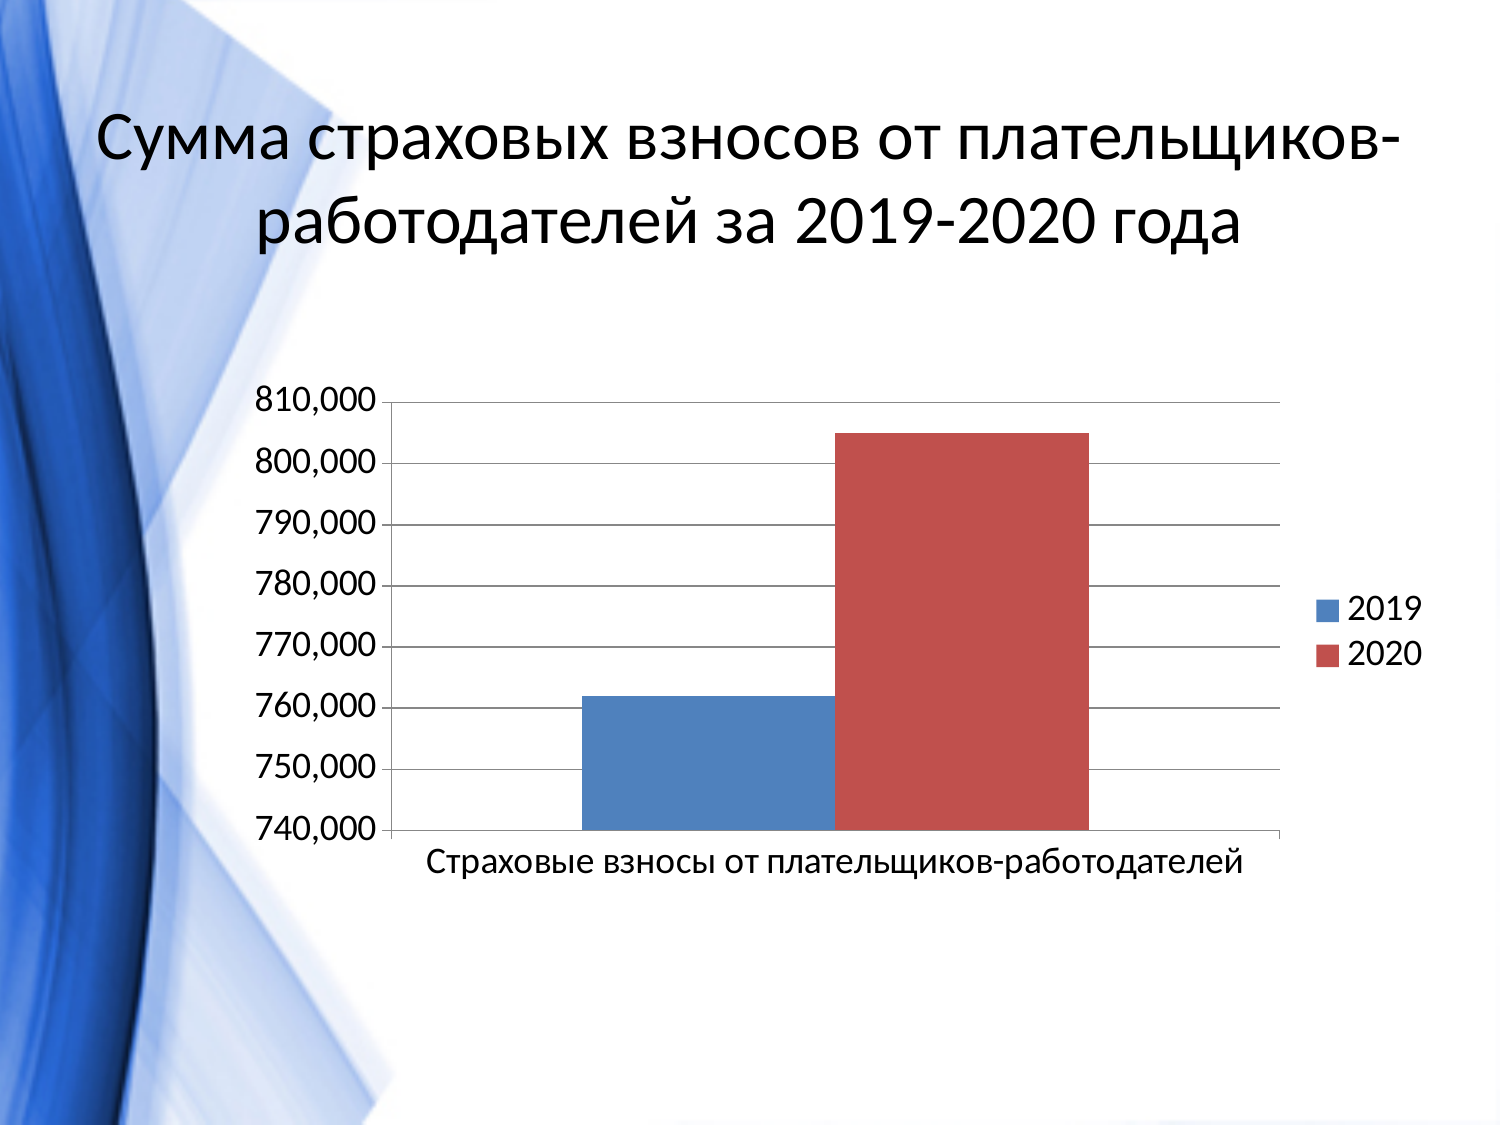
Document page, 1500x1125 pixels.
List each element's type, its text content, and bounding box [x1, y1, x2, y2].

title Сумма страховых взносов от плательщиков-работодателей за 2019-2020 года [75, 45, 1425, 303]
chart [229, 373, 1448, 894]
picture [0, 0, 1500, 1125]
